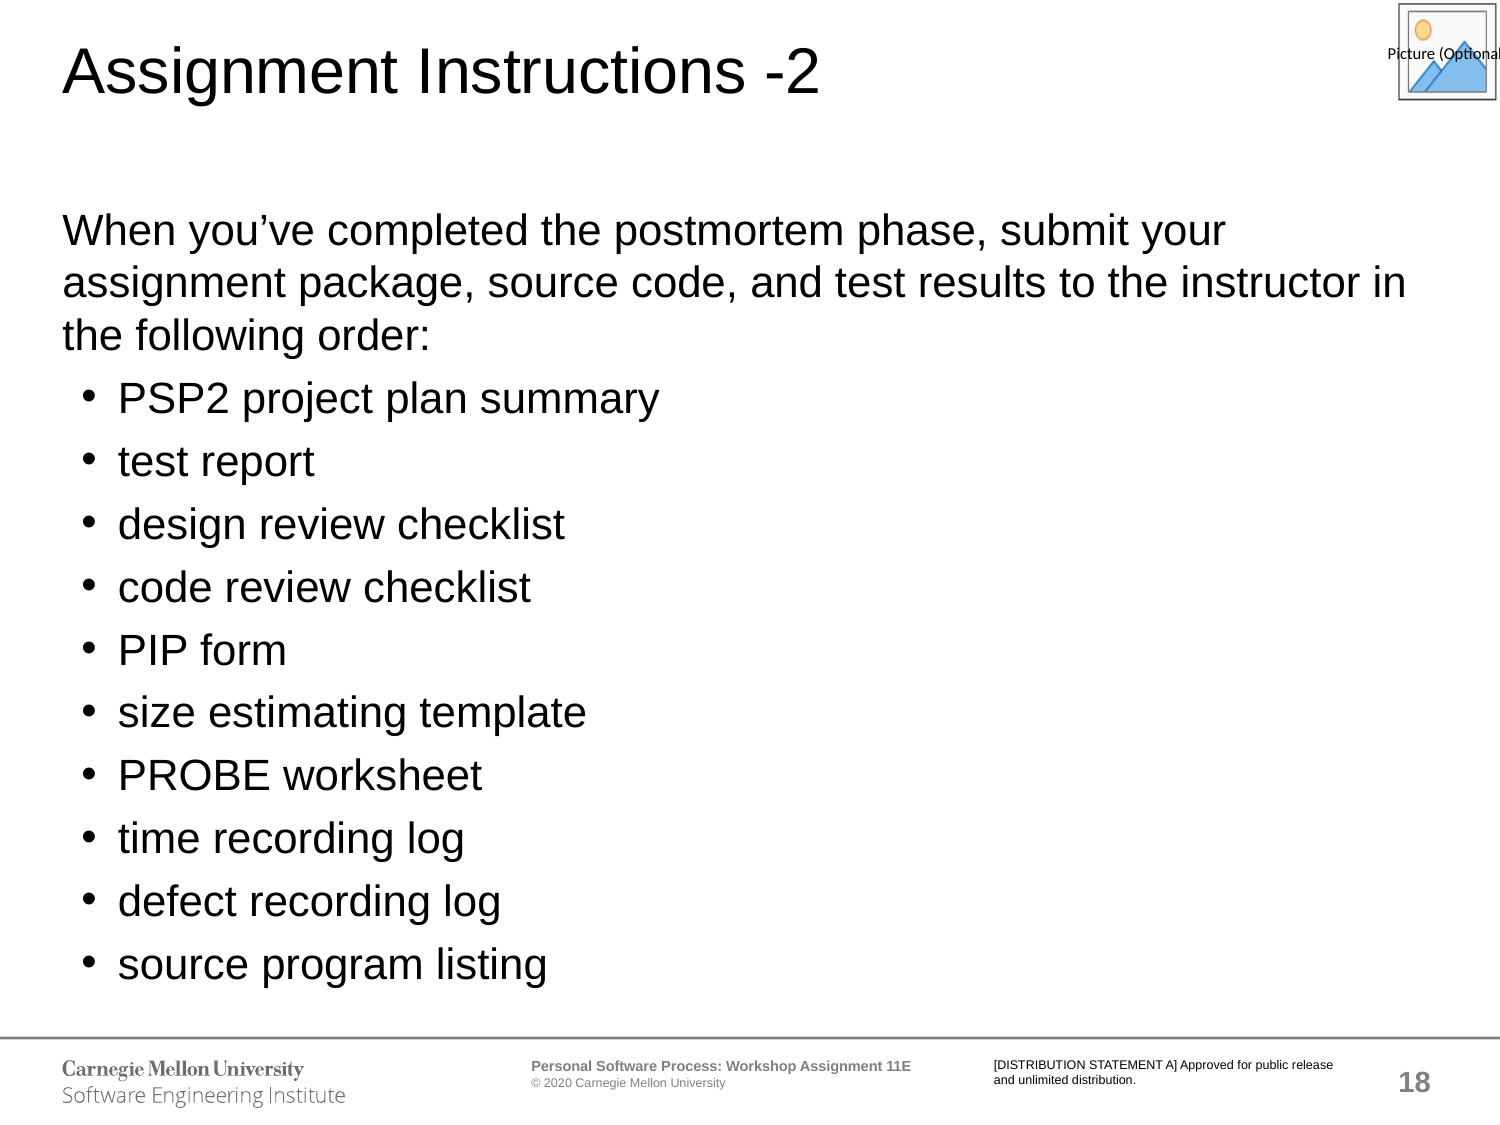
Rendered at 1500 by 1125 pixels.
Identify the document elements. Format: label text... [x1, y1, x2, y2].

title Assignment Instructions -2 [62, 37, 1338, 182]
list When you’ve completed the postmortem phase, submit your assignment package, source code, and test results to the instructor in the following order: PSP2 project plan summary test report design review checklist code review checklist PIP form size estimating template PROBE worksheet time recording log defect recording log source program listing [62, 201, 1431, 1000]
picture [1394, 0, 1500, 105]
